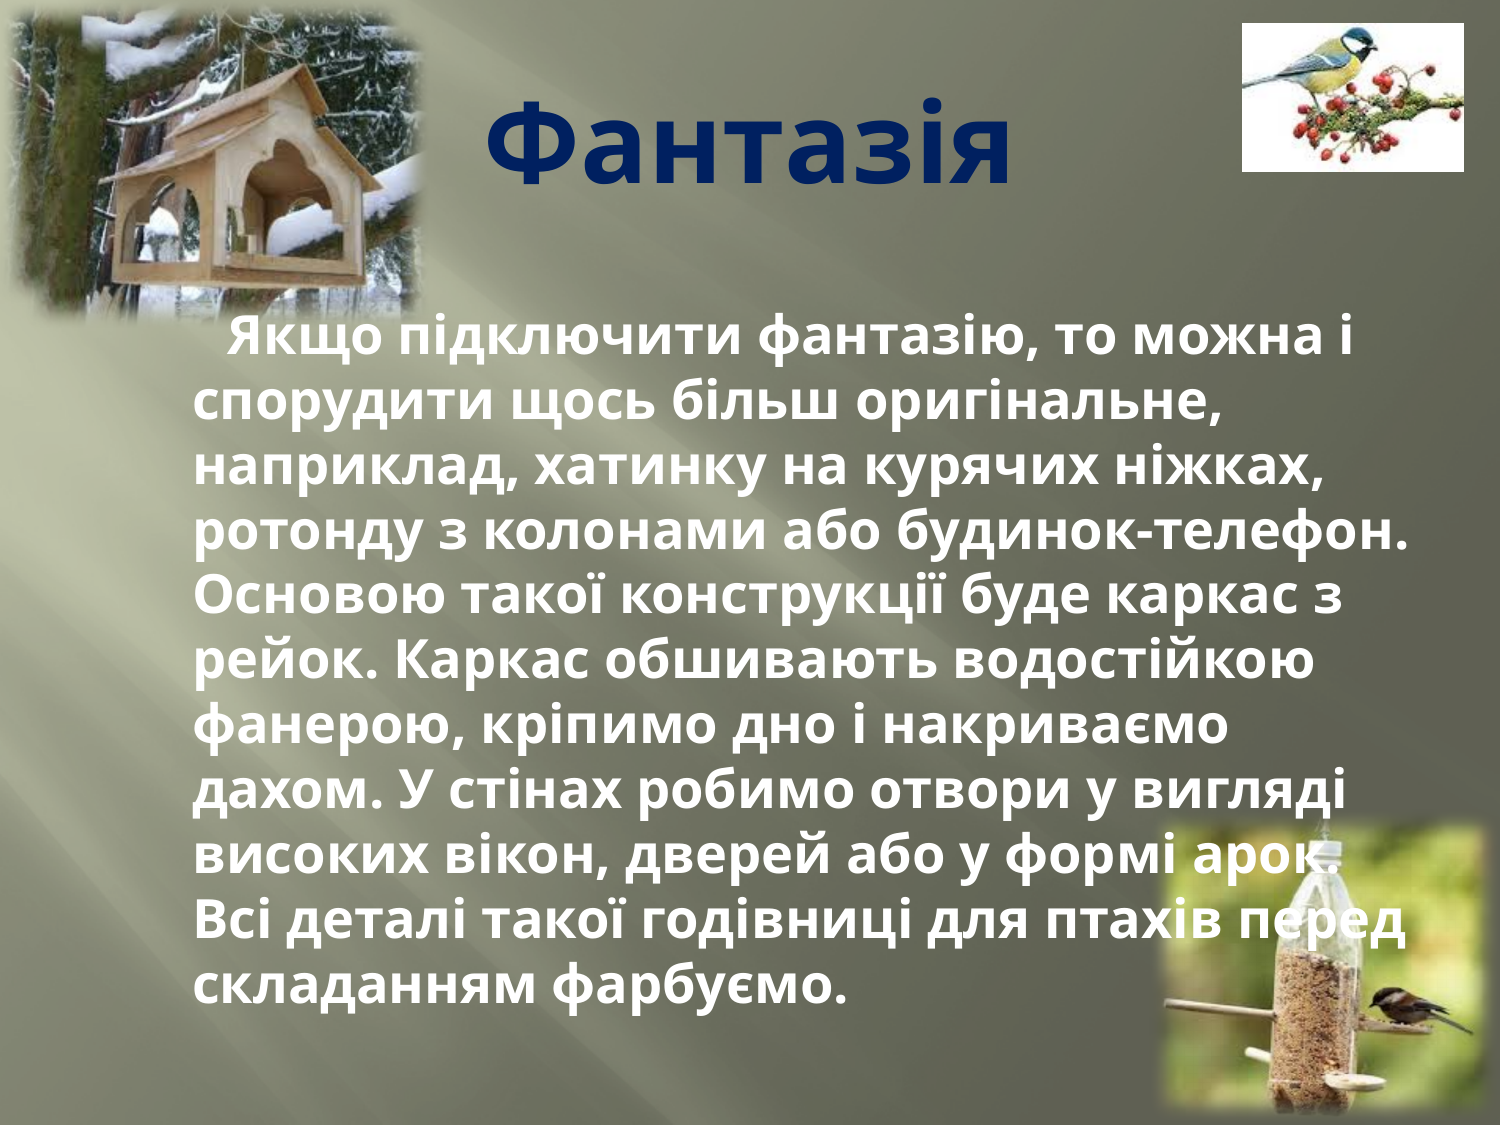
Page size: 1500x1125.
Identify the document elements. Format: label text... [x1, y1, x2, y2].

picture [0, 0, 430, 329]
picture [1241, 23, 1465, 173]
list Якщо підключити фантазію, то можна і спорудити щось більш оригінальне, наприклад, хатинку на курячих ніжках, ротонду з колонами або будинок-телефон. Основою такої конструкції буде каркас з рейок. Каркас обшивають водостійкою фанерою, кріпимо дно і накриваємо дахом. У стінах робимо отвори у вигляді високих вікон, дверей або у формі арок. Всі деталі такої годівниці для птахів перед складанням фарбуємо. [93, 292, 1444, 1036]
picture [1148, 808, 1500, 1125]
title Фантазія [464, 45, 1425, 233]
